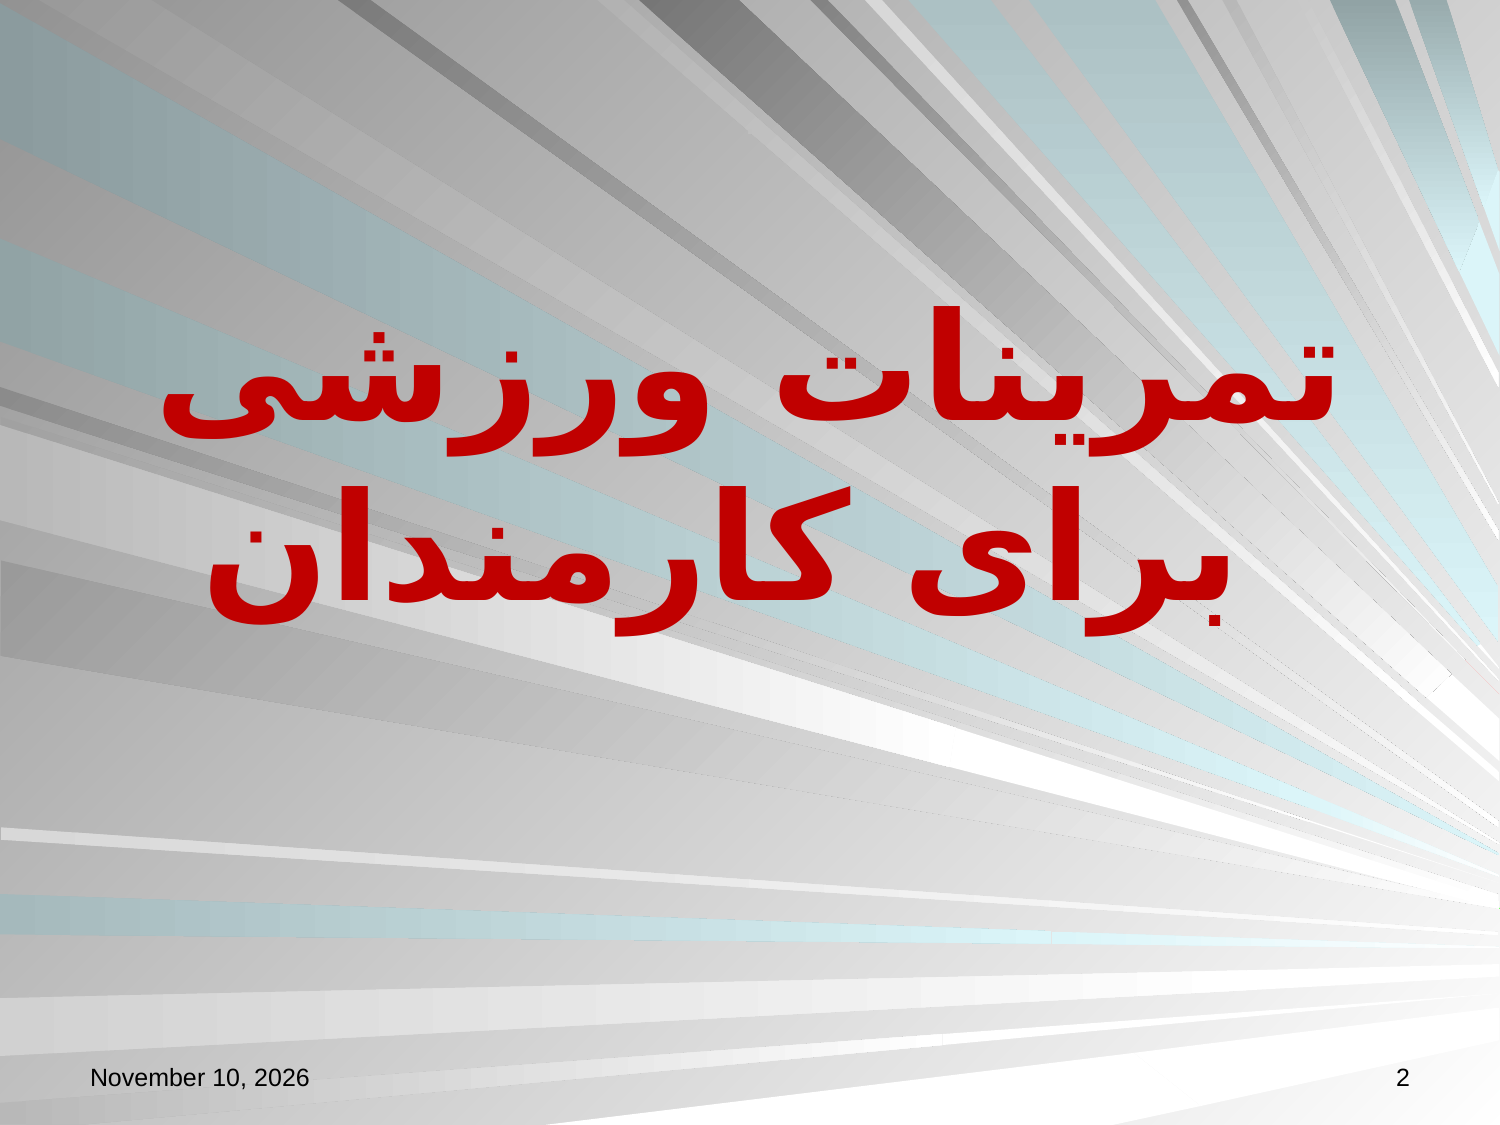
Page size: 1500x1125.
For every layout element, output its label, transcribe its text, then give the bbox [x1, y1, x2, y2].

slide_number 2 [1074, 1023, 1426, 1100]
title . [74, 45, 1426, 197]
list تمرینات ورزشی برای کارمندان [74, 262, 1426, 1006]
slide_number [74, 1023, 426, 1100]
